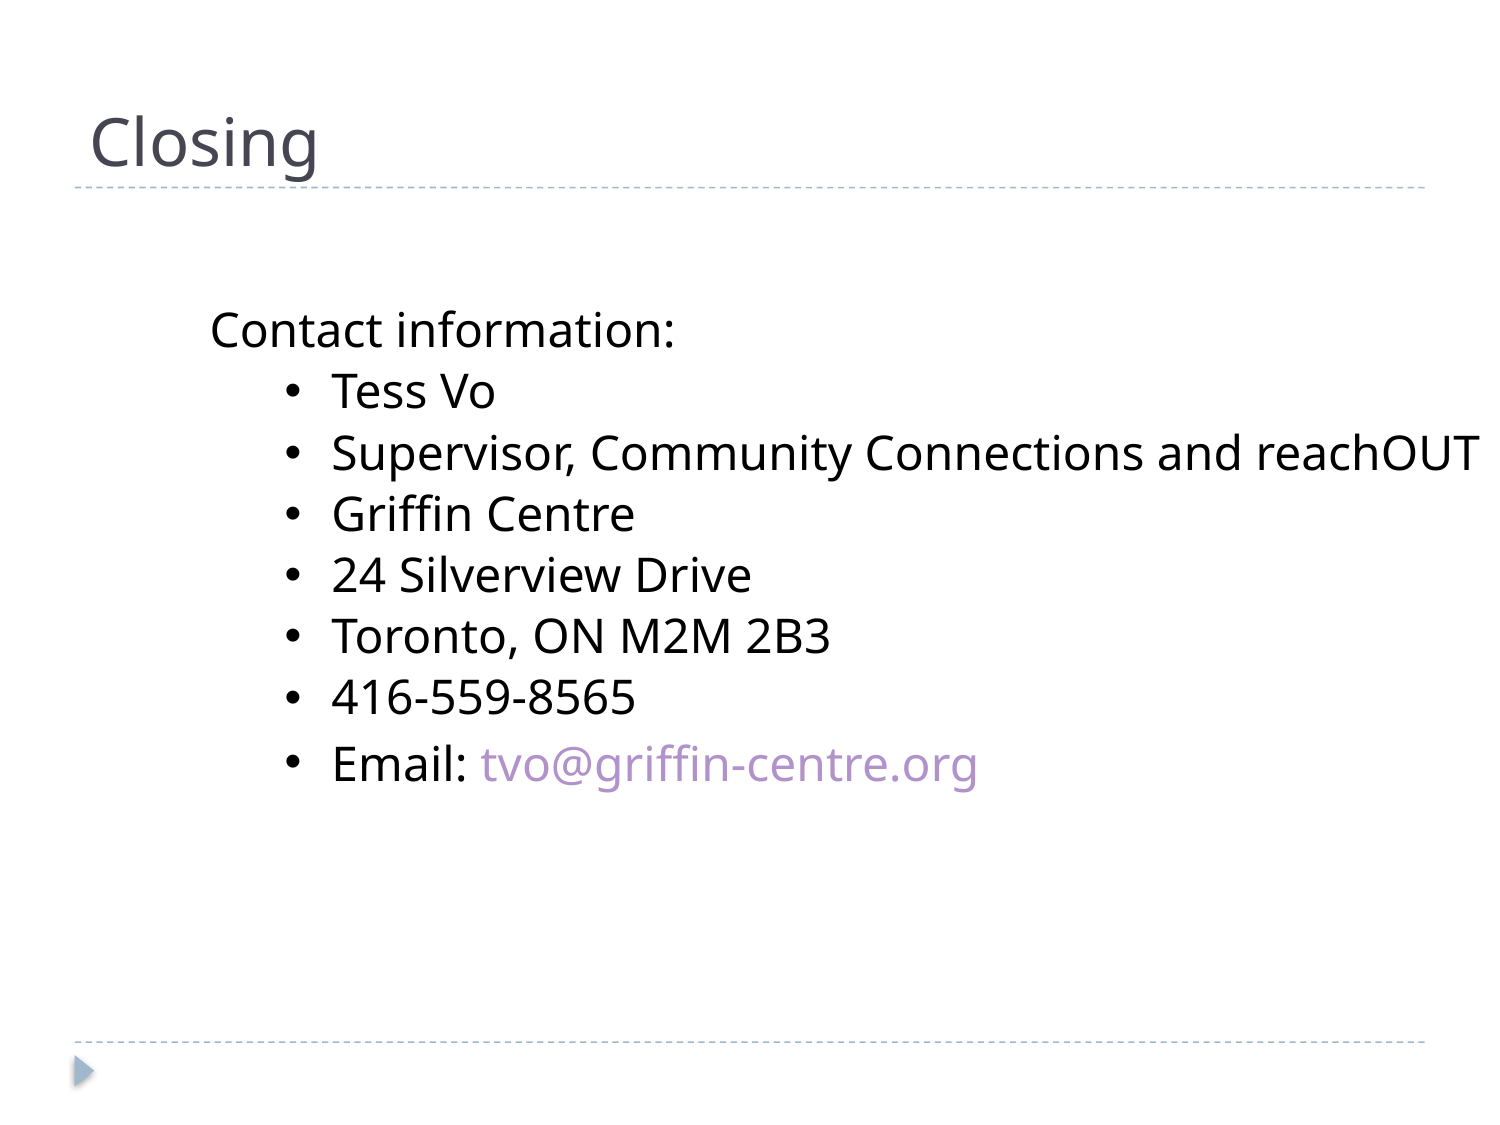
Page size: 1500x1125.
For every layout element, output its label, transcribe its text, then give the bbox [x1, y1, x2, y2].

title Closing [75, 24, 1425, 188]
text_box Contact information: Tess Vo Supervisor, Community Connections and reachOUT Griffin Centre 24 Silverview Drive Toronto, ON M2M 2B3 416-559-8565 Email: tvo@griffin-centre.org [194, 231, 1500, 1029]
